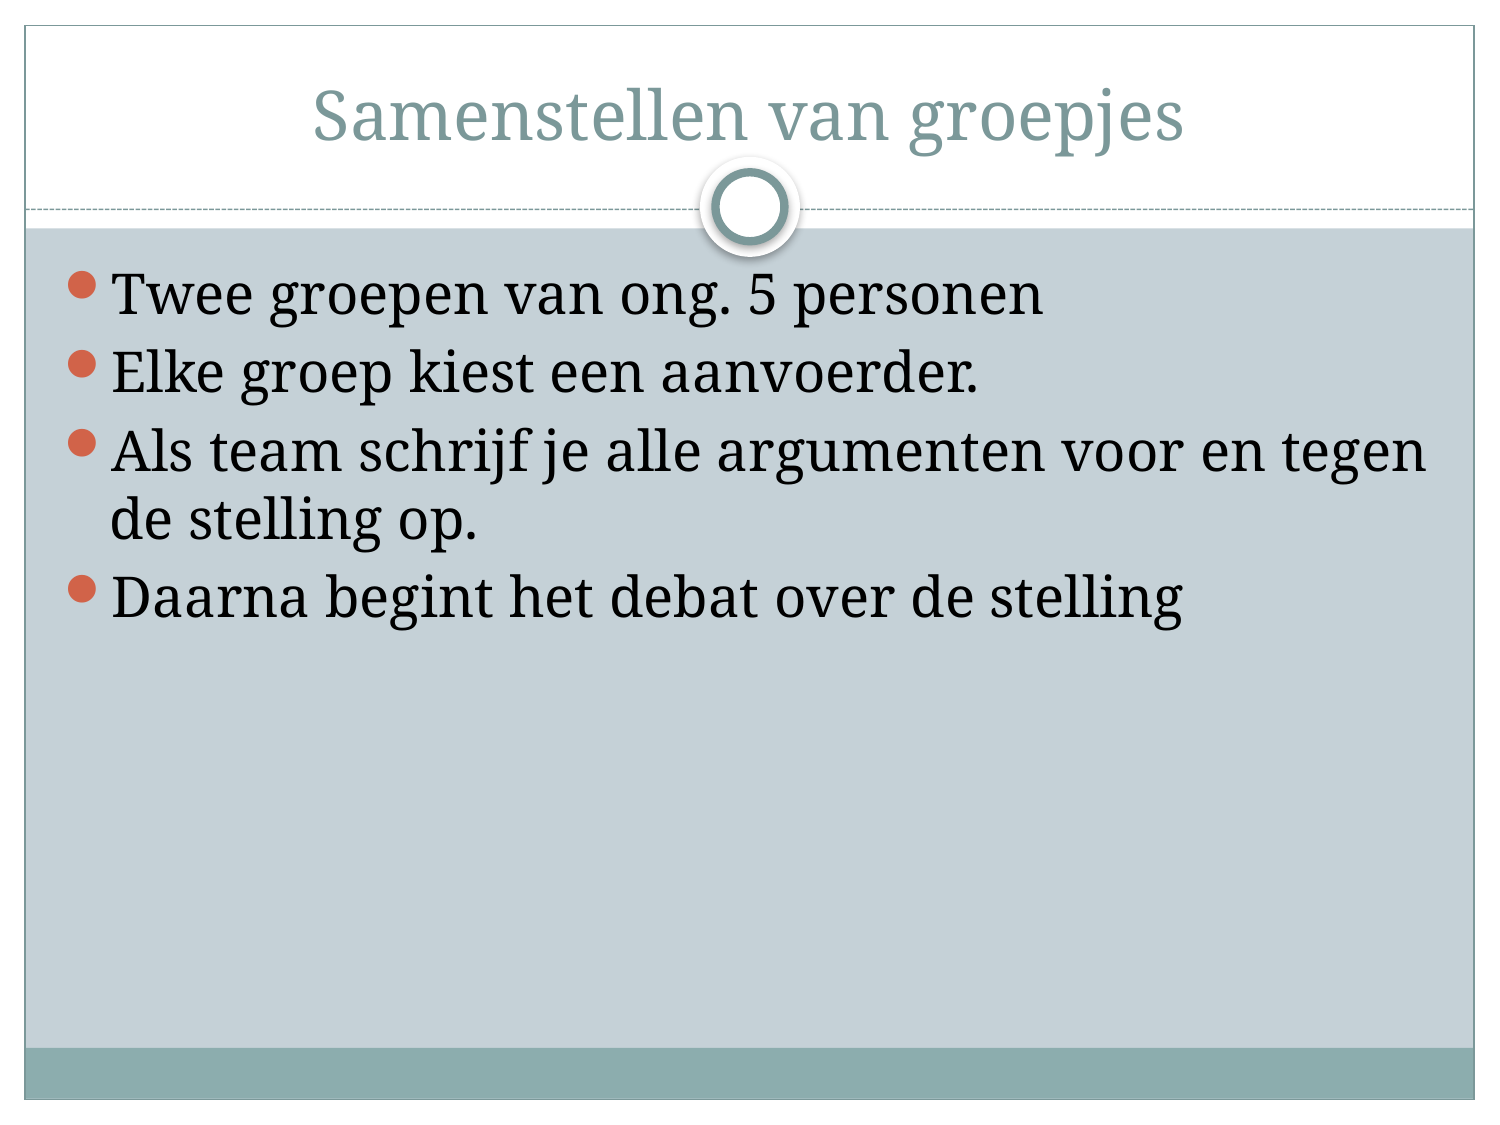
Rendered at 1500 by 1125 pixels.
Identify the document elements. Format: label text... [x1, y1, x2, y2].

title Samenstellen van groepjes [49, 37, 1450, 162]
list Twee groepen van ong. 5 personen Elke groep kiest een aanvoerder. Als team schrijf je alle argumenten voor en tegen de stelling op. Daarna begint het debat over de stelling [49, 250, 1445, 1001]
